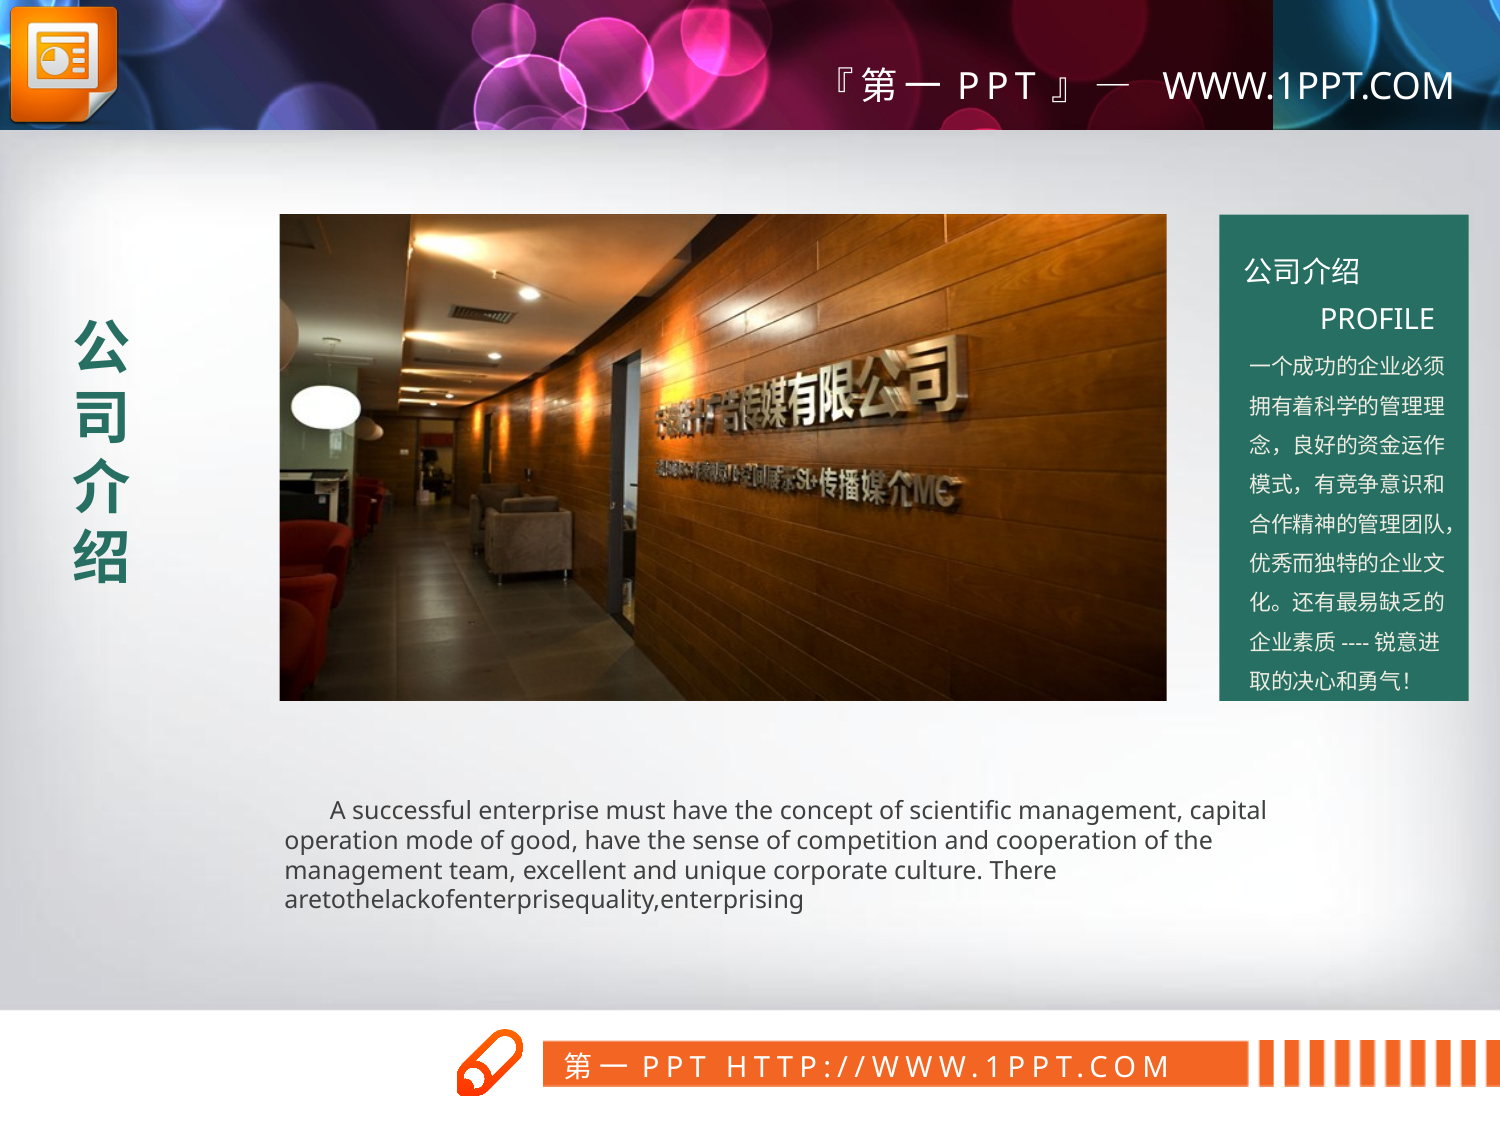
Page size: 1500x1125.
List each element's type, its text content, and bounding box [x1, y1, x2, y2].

text_box [1219, 214, 1469, 701]
text_box 公司介绍 [1229, 246, 1305, 296]
text_box 公司介绍 [51, 302, 152, 598]
text_box A successful enterprise must have the concept of scientific management, capital operation mode of good, have the sense of competition and cooperation of the management team, excellent and unique corporate culture. There aretothelackofenterprisequality,enterprising [269, 786, 1384, 922]
text_box 一个成功的企业必须拥有着科学的管理理念，良好的资金运作模式，有竞争意识和合作精神的管理团队，优秀而独特的企业文化。还有最易缺乏的企业素质----锐意进取的决心和勇气！ [1234, 332, 1469, 702]
picture [543, 1040, 1500, 1087]
picture [0, 0, 1500, 1012]
text_box PROFILE [1305, 222, 1457, 343]
text_box [279, 214, 1167, 701]
